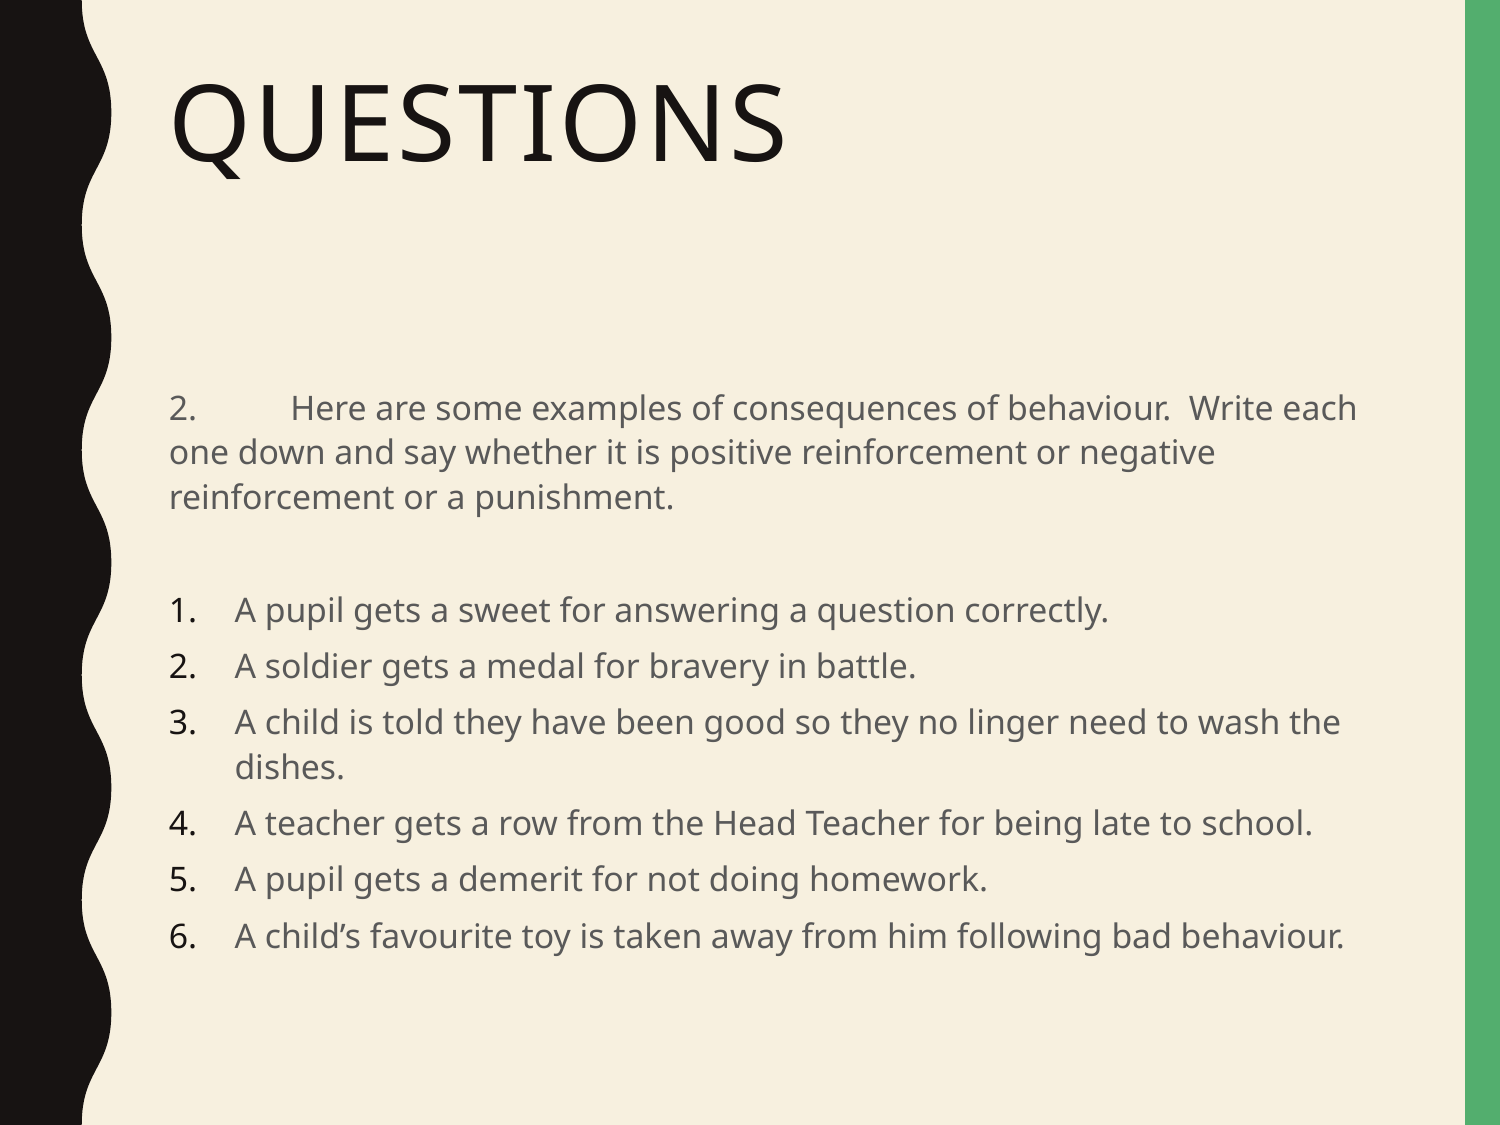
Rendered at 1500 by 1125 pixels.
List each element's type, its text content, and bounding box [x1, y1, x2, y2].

list 2. Here are some examples of consequences of behaviour. Write each one down and say whether it is positive reinforcement or negative reinforcement or a punishment. A pupil gets a sweet for answering a question correctly. A soldier gets a medal for bravery in battle. A child is told they have been good so they no linger need to wash the dishes. A teacher gets a row from the Head Teacher for being late to school. A pupil gets a demerit for not doing homework. A child’s favourite toy is taken away from him following bad behaviour. [154, 375, 1407, 965]
title questions [154, 62, 1407, 308]
